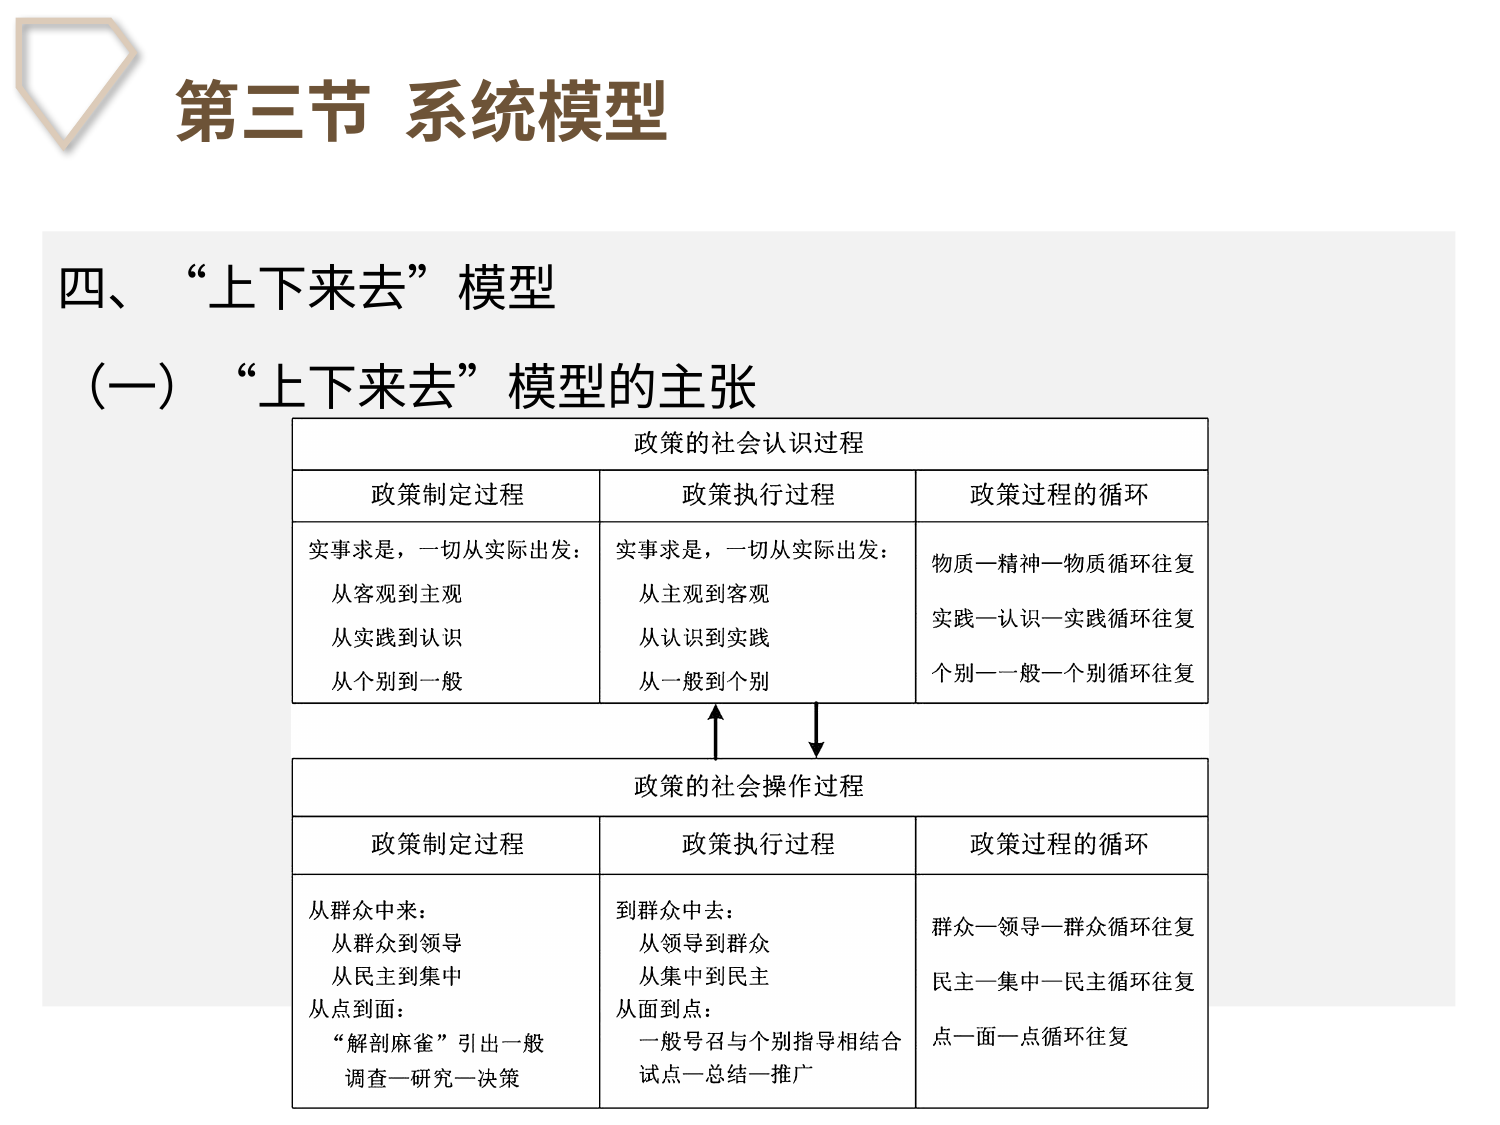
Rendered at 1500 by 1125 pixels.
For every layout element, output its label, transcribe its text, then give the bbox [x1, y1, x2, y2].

picture [291, 417, 1209, 1109]
list 四、“上下来去”模型 （一）“上下来去”模型的主张 [42, 231, 1456, 1007]
title 第三节 系统模型 [158, 0, 1456, 159]
